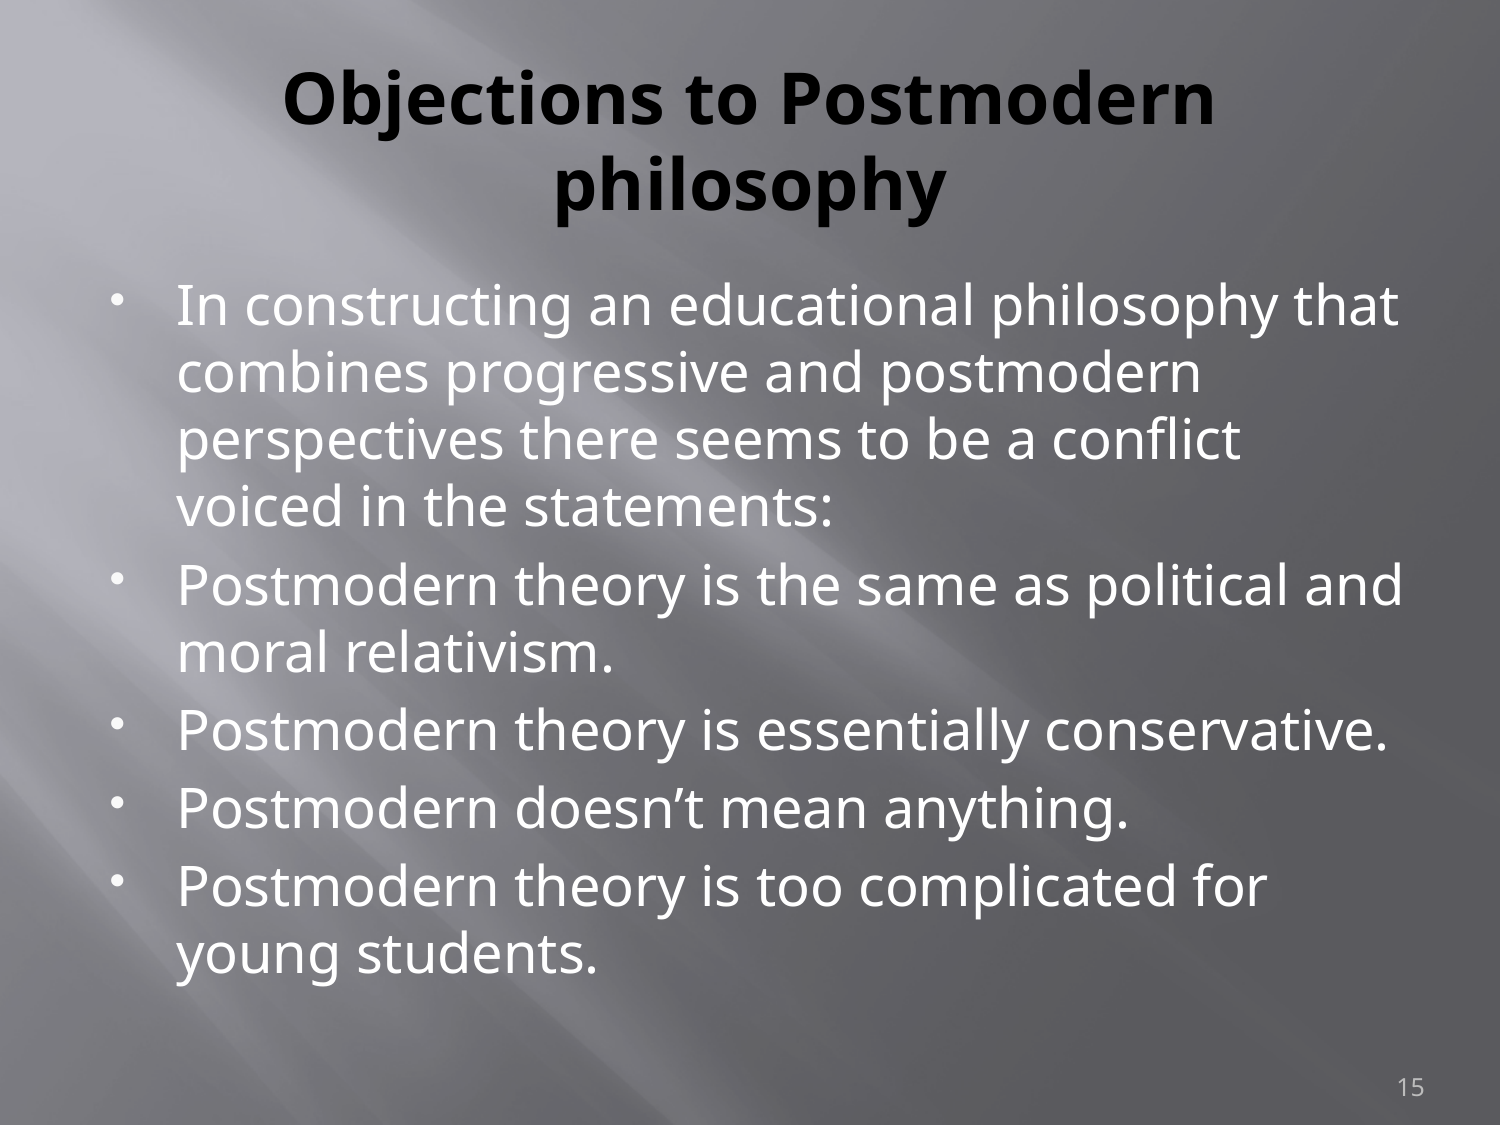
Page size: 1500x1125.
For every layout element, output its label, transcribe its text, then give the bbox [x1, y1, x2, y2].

list In constructing an educational philosophy that combines progressive and postmodern perspectives there seems to be a conflict voiced in the statements: Postmodern theory is the same as political and moral relativism. Postmodern theory is essentially conservative. Postmodern doesn’t mean anything. Postmodern theory is too complicated for young students. [75, 262, 1425, 1035]
title Objections to Postmodern philosophy [75, 45, 1425, 233]
slide_number 15 [1299, 1052, 1425, 1113]
